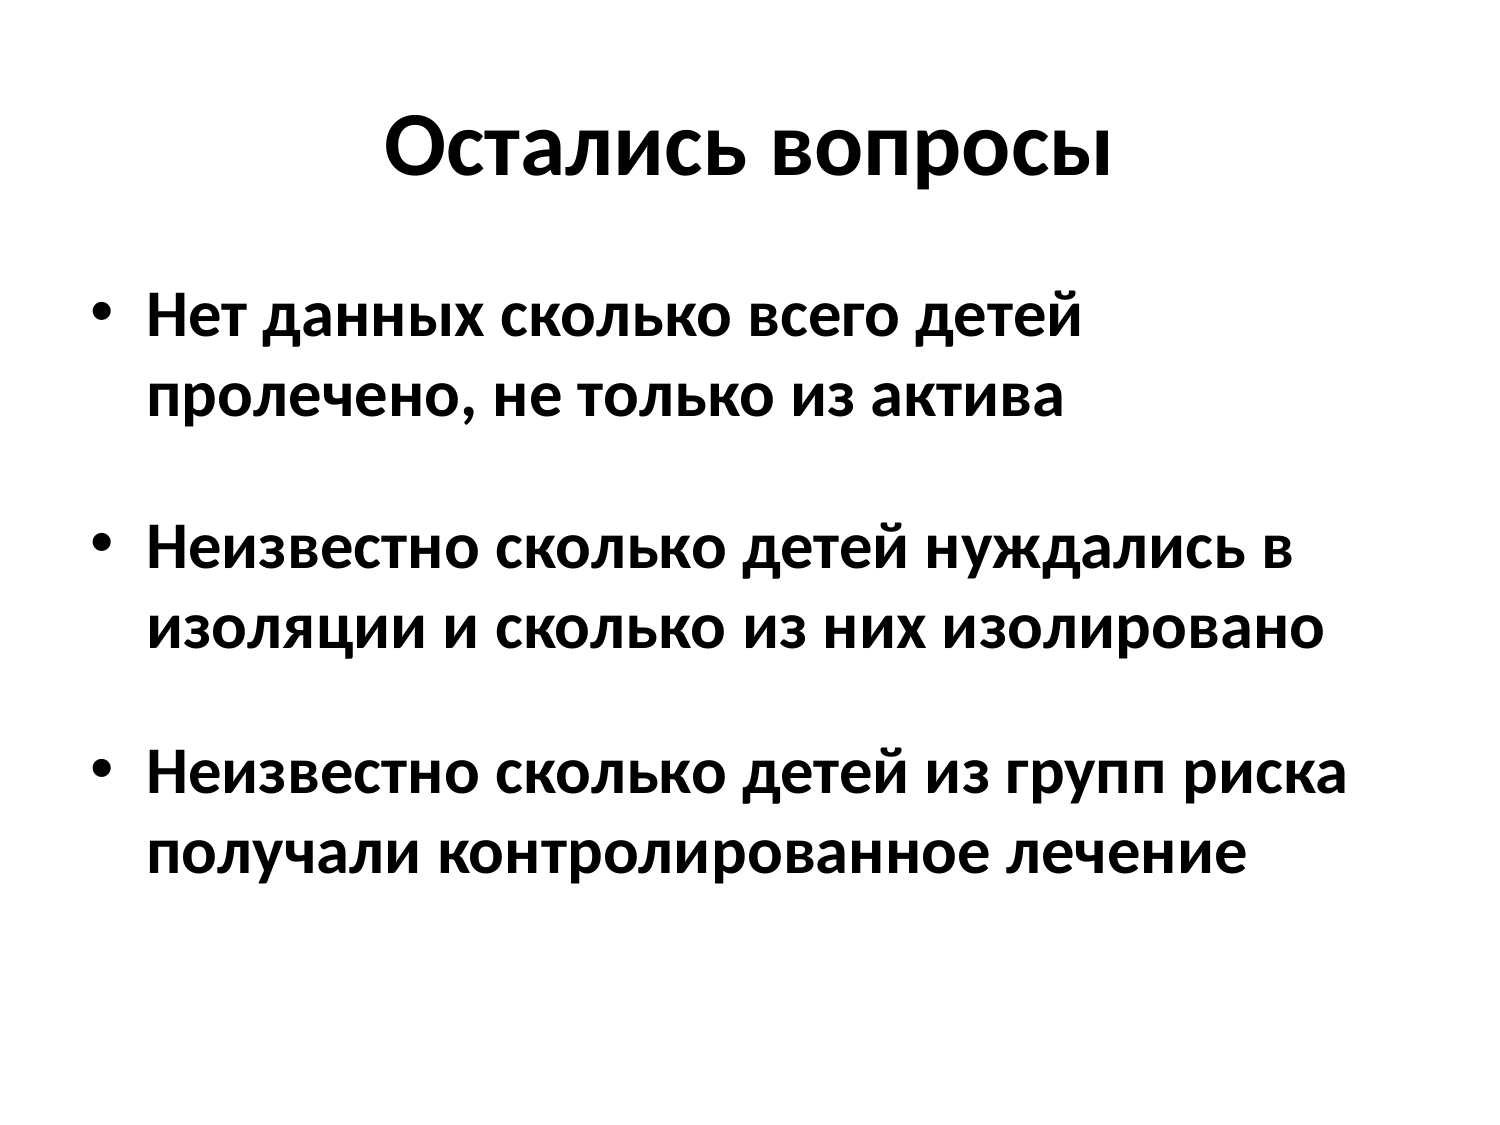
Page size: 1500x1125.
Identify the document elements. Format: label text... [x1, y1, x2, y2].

title Остались вопросы [74, 44, 1426, 233]
list Нет данных сколько всего детей пролечено, не только из актива Неизвестно сколько детей нуждались в изоляции и сколько из них изолировано Неизвестно сколько детей из групп риска получали контролированное лечение [74, 262, 1426, 1006]
